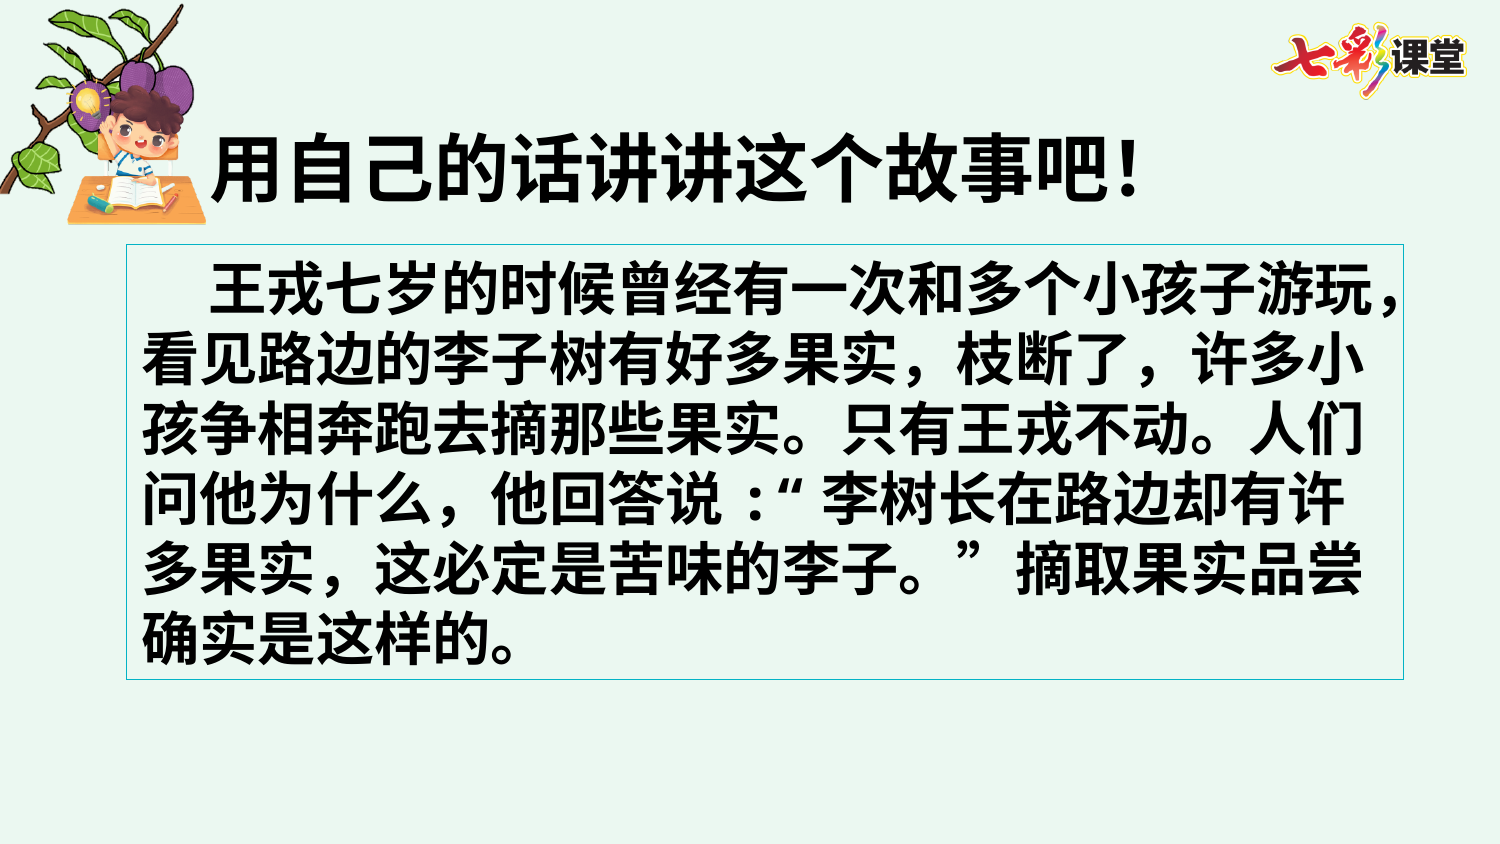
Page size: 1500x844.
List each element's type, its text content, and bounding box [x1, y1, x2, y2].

text_box 用自己的话讲讲这个故事吧！ [223, 124, 1258, 220]
picture [1269, 21, 1469, 100]
text_box 王戎七岁的时候曾经有一次和多个小孩子游玩，看见路边的李子树有好多果实，枝断了，许多小孩争相奔跑去摘那些果实。只有王戎不动。人们问他为什么，他回答说:“李树长在路边却有许多果实，这必定是苦味的李子。”摘取果实品尝确实是这样的。 [126, 244, 1404, 680]
picture [0, 0, 270, 234]
